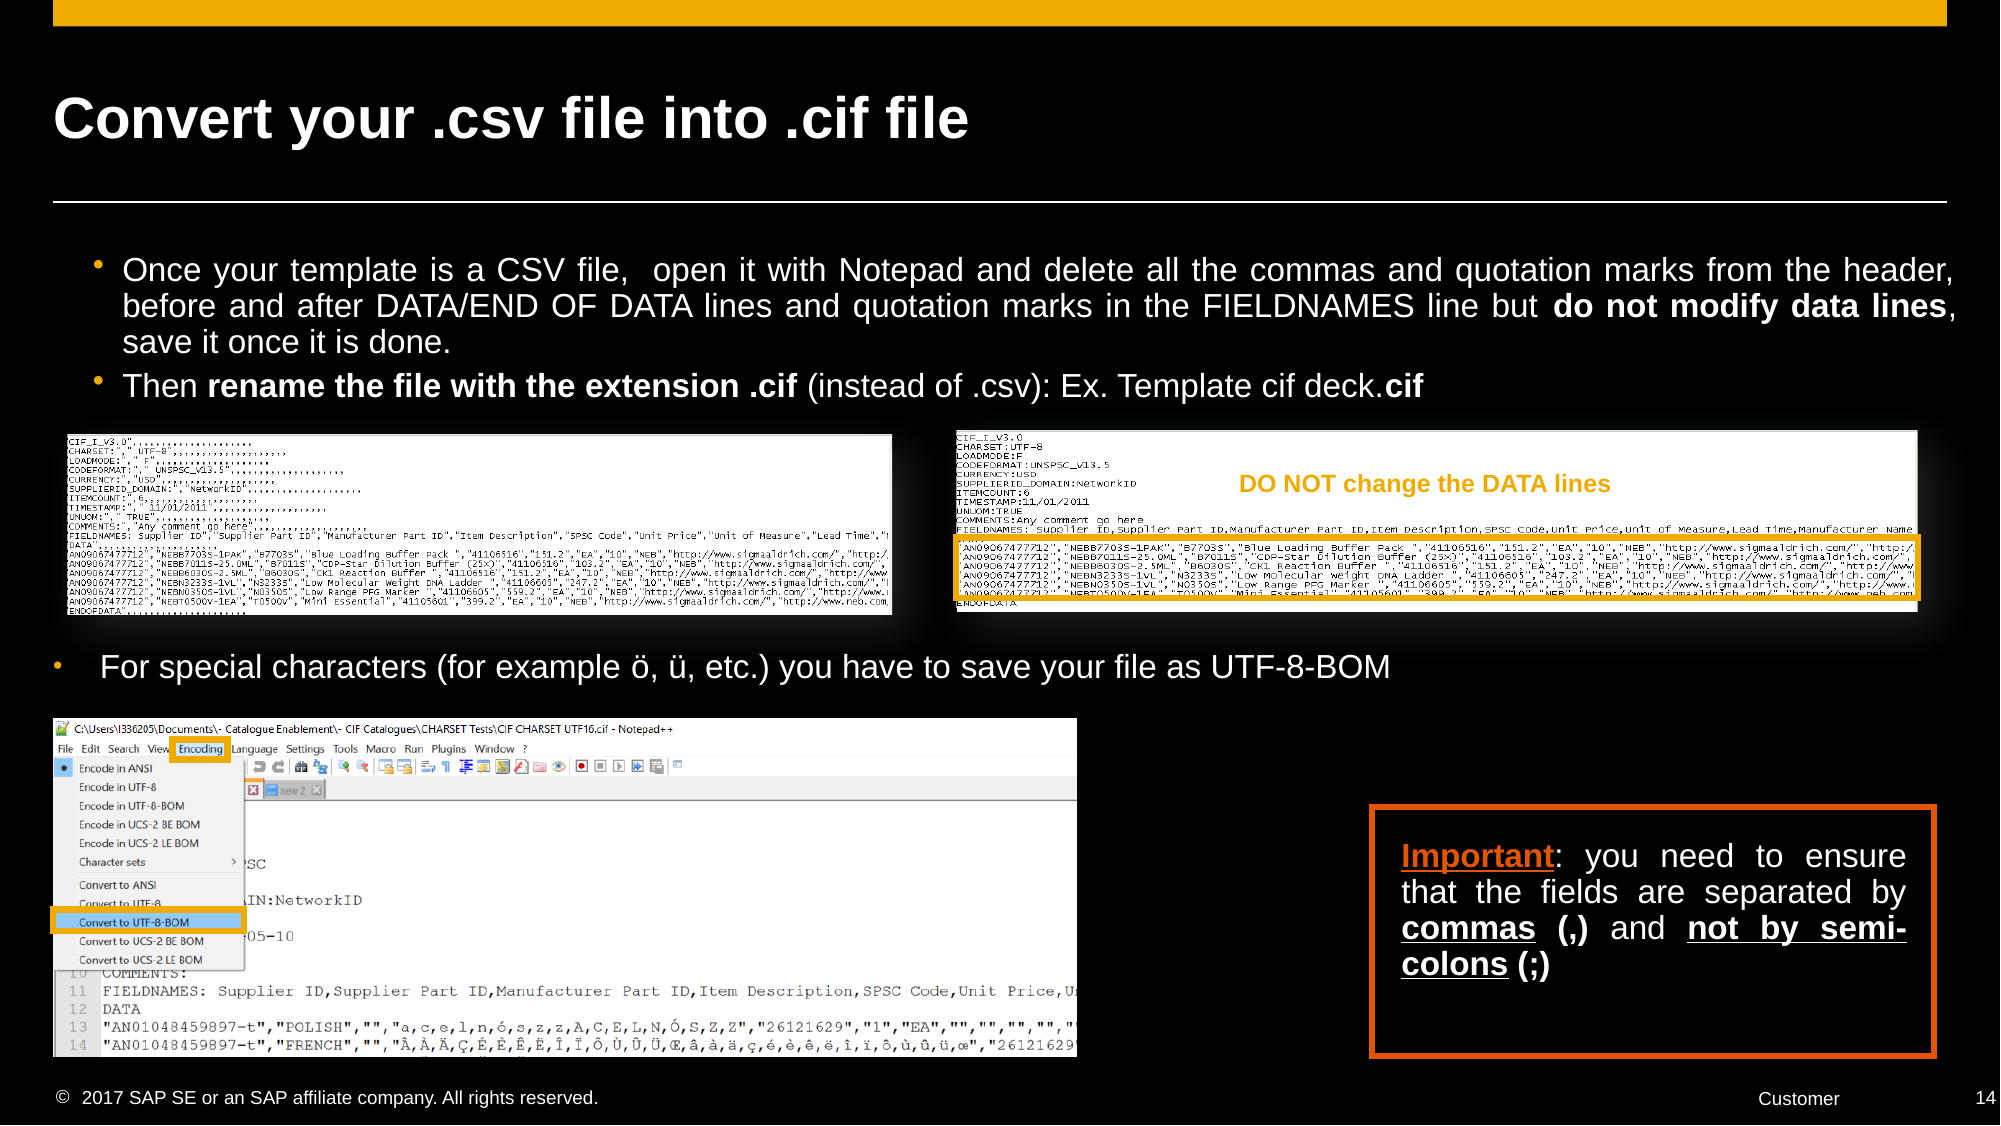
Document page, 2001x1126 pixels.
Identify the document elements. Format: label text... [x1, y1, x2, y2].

text_box Once your template is a CSV file, open it with Notepad and delete all the commas and quotation marks from the header, before and after DATA/END OF DATA lines and quotation marks in the FIELDNAMES line but do not modify data lines, save it once it is done. Then rename the file with the extension .cif (instead of .csv): Ex. Template cif deck.cif [78, 245, 1972, 412]
title Convert your .csv file into .cif file [53, 53, 1947, 178]
picture [66, 434, 893, 615]
picture [955, 430, 1919, 613]
picture [52, 718, 1078, 1057]
text_box [1371, 806, 1934, 1057]
text_box For special characters (for example ö, ü, etc.) you have to save your file as UTF-8-BOM [53, 645, 1427, 686]
